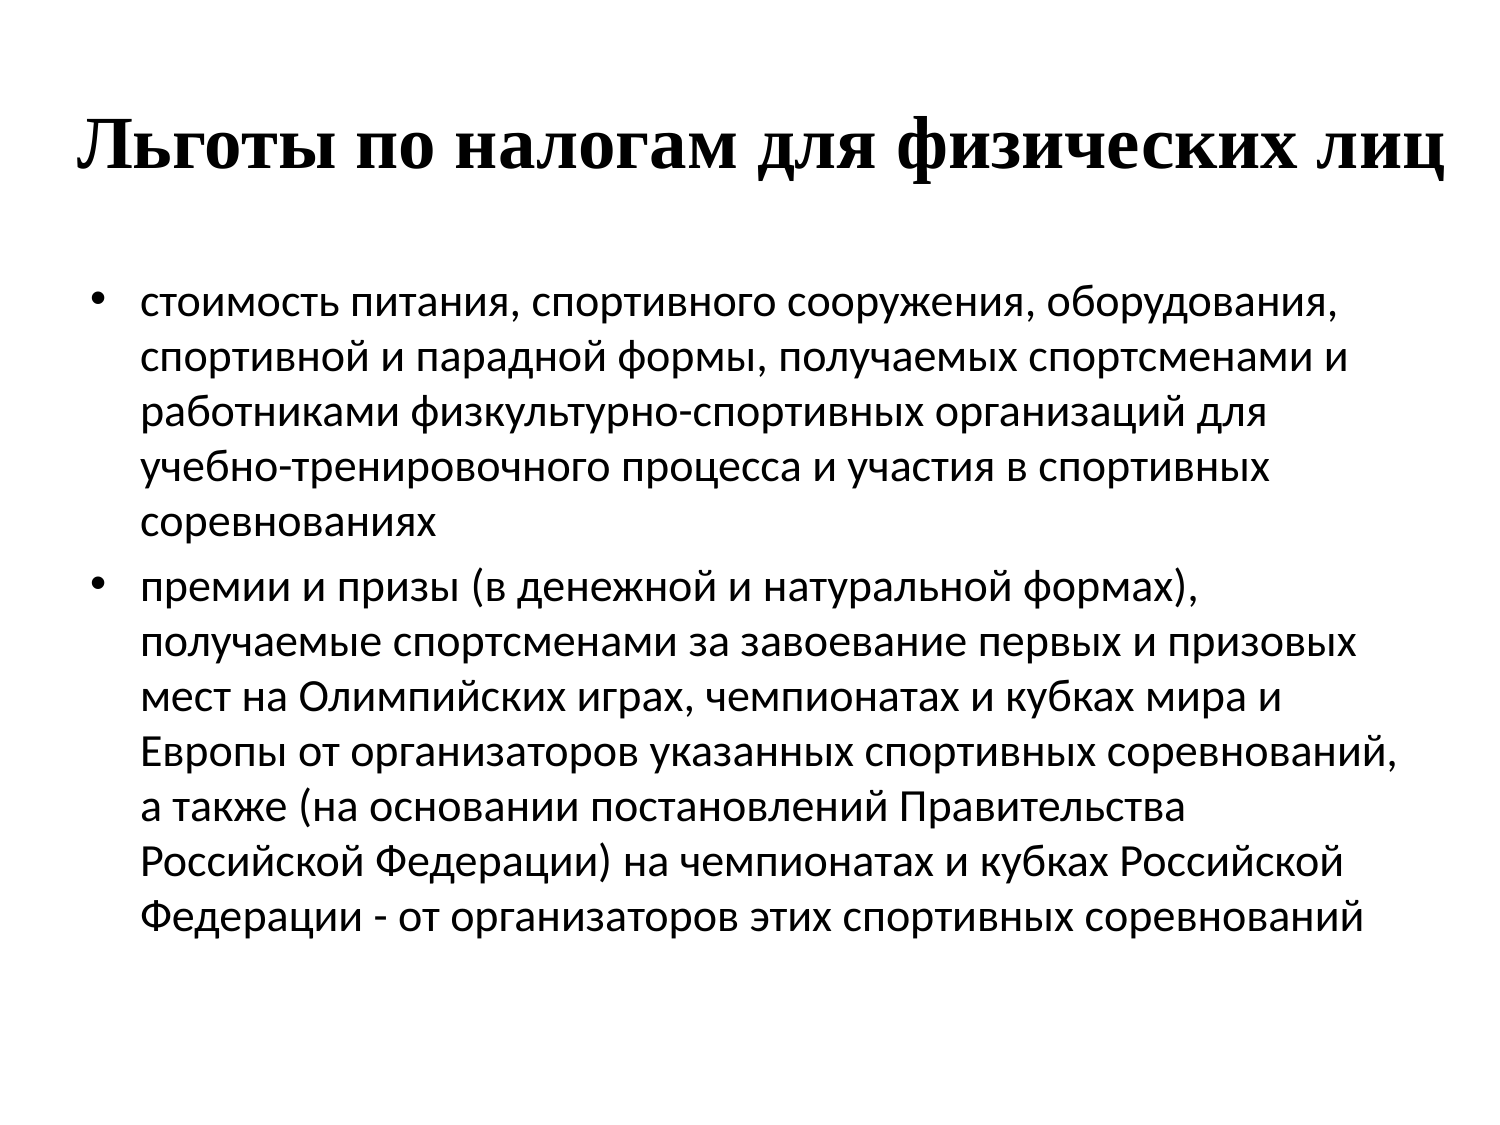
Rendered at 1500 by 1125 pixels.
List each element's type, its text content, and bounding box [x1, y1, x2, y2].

list стоимость питания, спортивного сооружения, оборудования, спортивной и парадной формы, получаемых спортсменами и работниками физкультурно-спортивных организаций для учебно-тренировочного процесса и участия в спортивных соревнованиях премии и призы (в денежной и натуральной формах), получаемые спортсменами за завоевание первых и призовых мест на Олимпийских играх, чемпионатах и кубках мира и Европы от организаторов указанных спортивных соревнований, а также (на основании постановлений Правительства Российской Федерации) на чемпионатах и кубках Российской Федерации - от организаторов этих спортивных соревнований [75, 262, 1425, 1005]
title Льготы по налогам для физических лиц [58, 45, 1465, 233]
